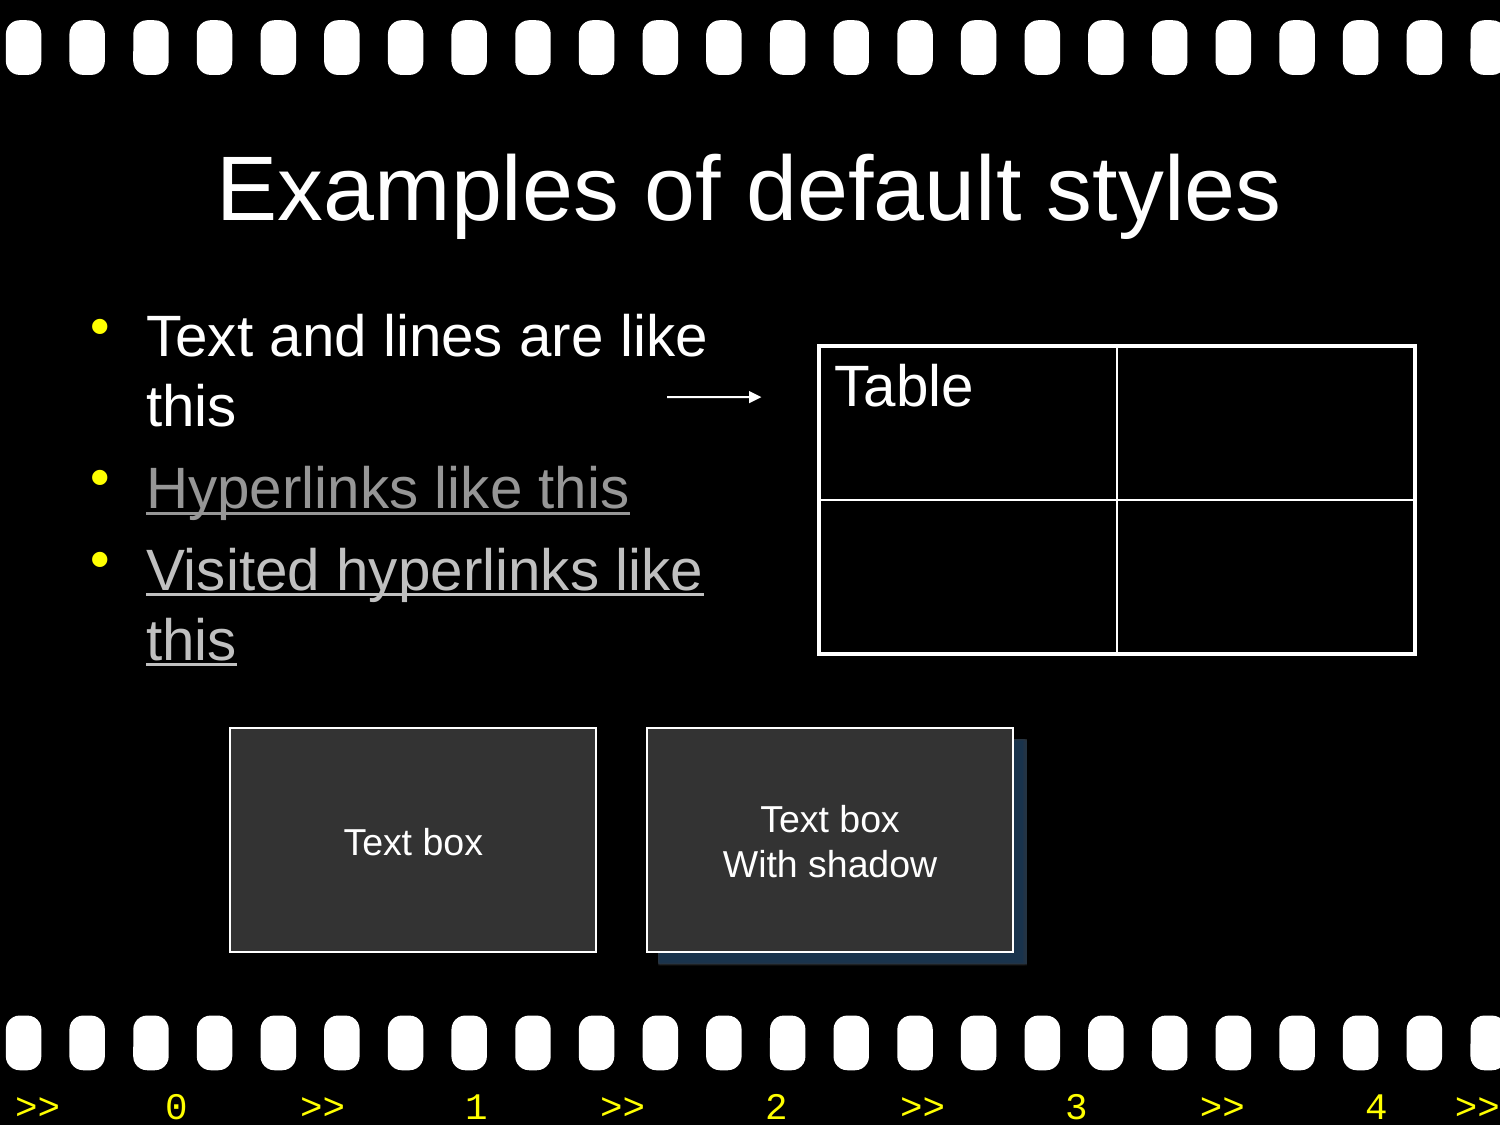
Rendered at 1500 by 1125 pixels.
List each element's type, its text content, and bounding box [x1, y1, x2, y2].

text_box Text box [230, 727, 597, 953]
table_header Table [821, 348, 1116, 499]
title Examples of default styles [75, 90, 1425, 278]
table_cell [821, 501, 1116, 652]
list Text and lines are like this Hyperlinks like this Visited hyperlinks like this [75, 290, 738, 1005]
text_box Text box With shadow [647, 727, 1014, 953]
table_header [1118, 348, 1413, 499]
table_cell [1118, 501, 1413, 652]
text_box [667, 390, 762, 404]
